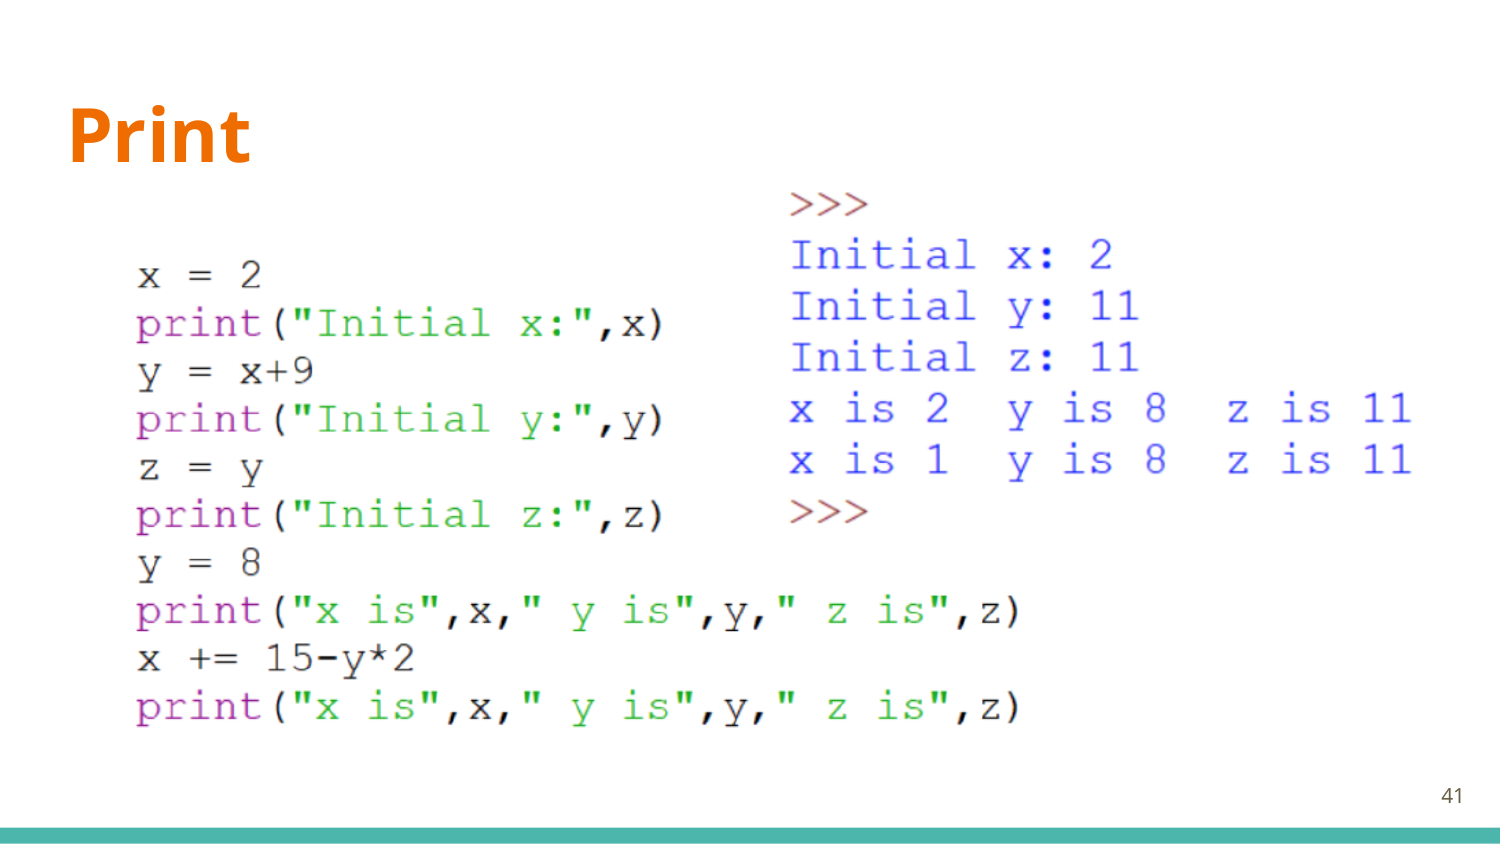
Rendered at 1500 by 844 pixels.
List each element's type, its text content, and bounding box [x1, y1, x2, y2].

title Print [51, 72, 1449, 189]
picture [119, 179, 1431, 741]
slide_number ‹#› [1389, 764, 1480, 830]
